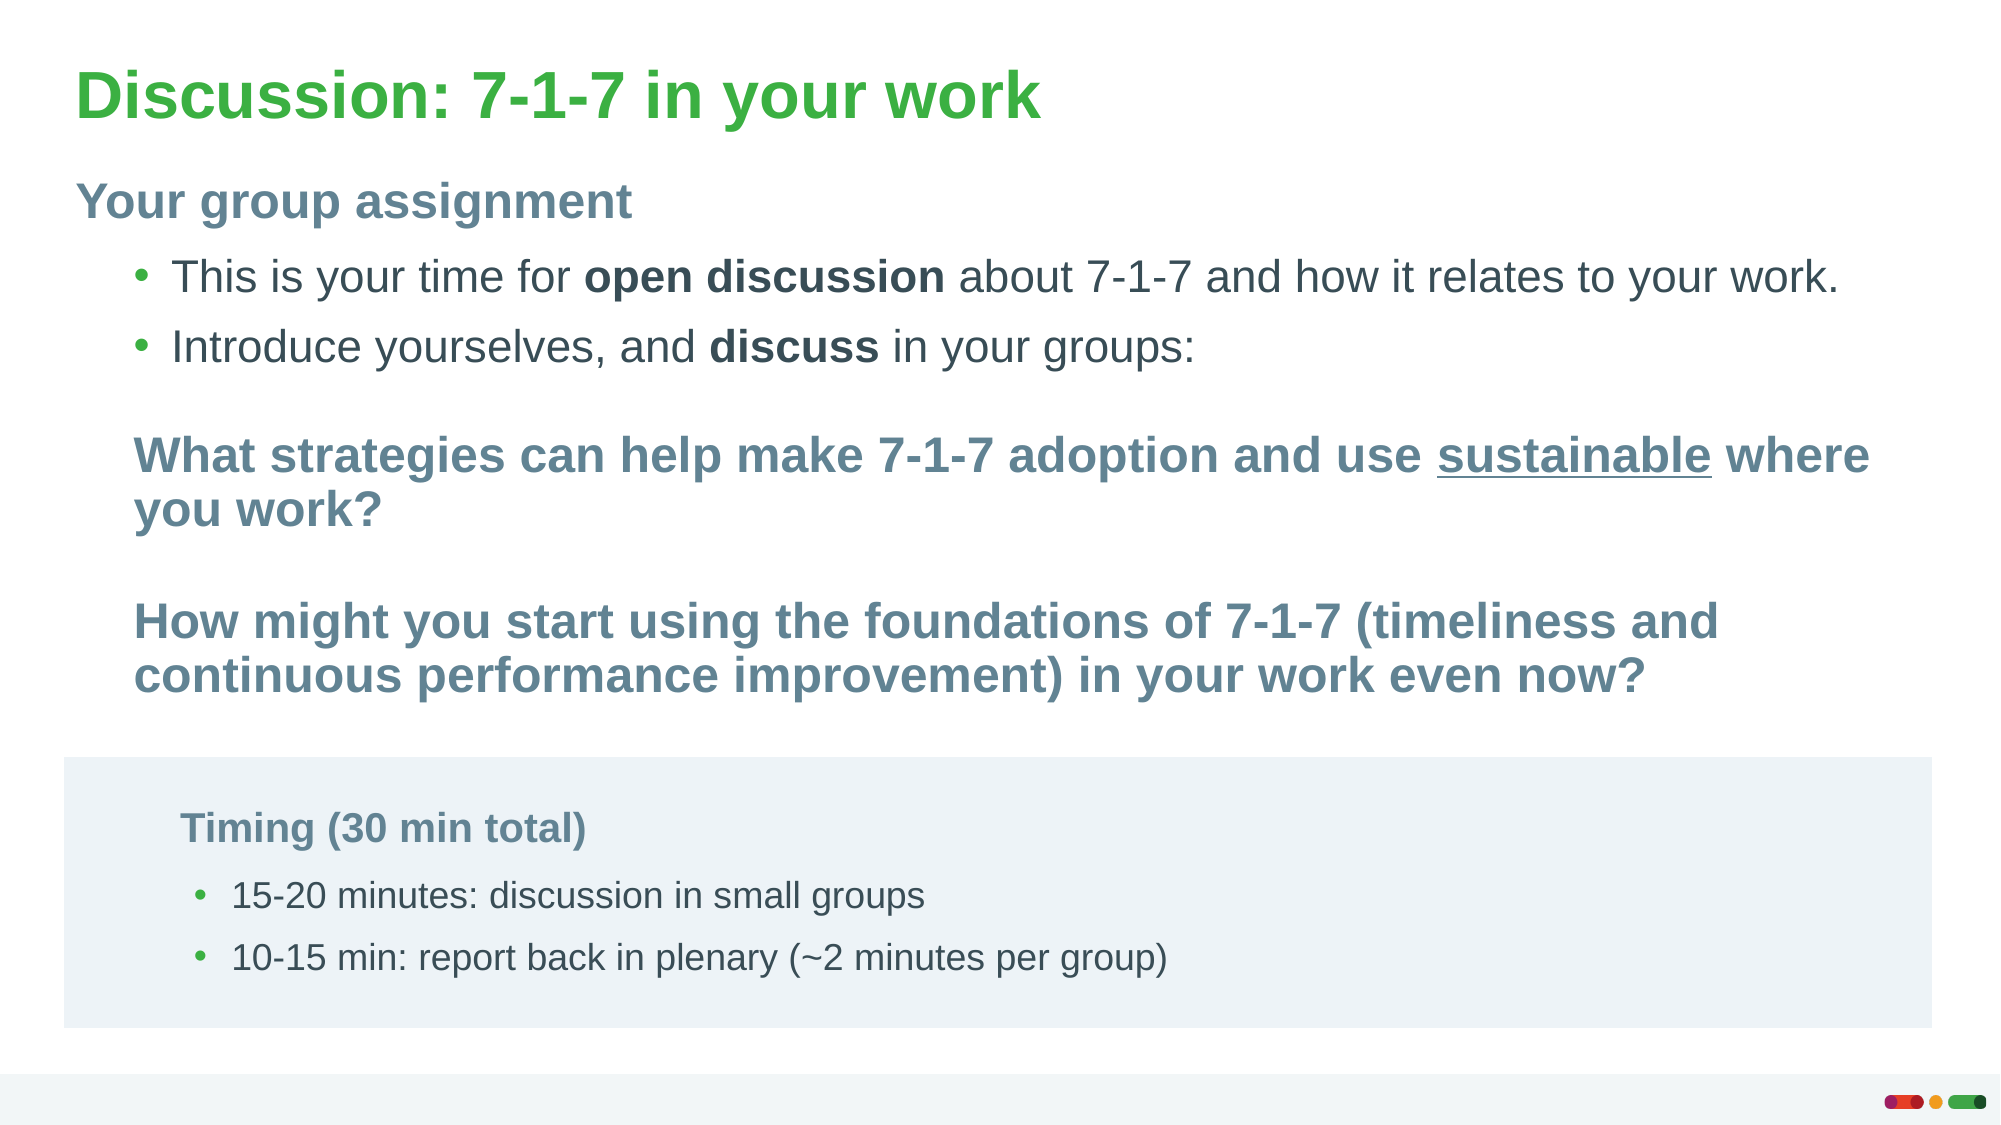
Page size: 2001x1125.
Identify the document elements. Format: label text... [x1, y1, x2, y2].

list Your group assignment [60, 101, 907, 237]
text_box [62, 755, 1948, 1030]
title Discussion: 7-1-7 in your work [60, 44, 1786, 209]
list This is your time for open discussion about 7-1-7 and how it relates to your work. Introduce yourselves, and discuss in your groups: What strategies can help make 7-1-7 adoption and use sustainable where you work? How might you start using the foundations of 7-1-7 (timeliness and continuous performance improvement) in your work even now? [118, 245, 1888, 755]
